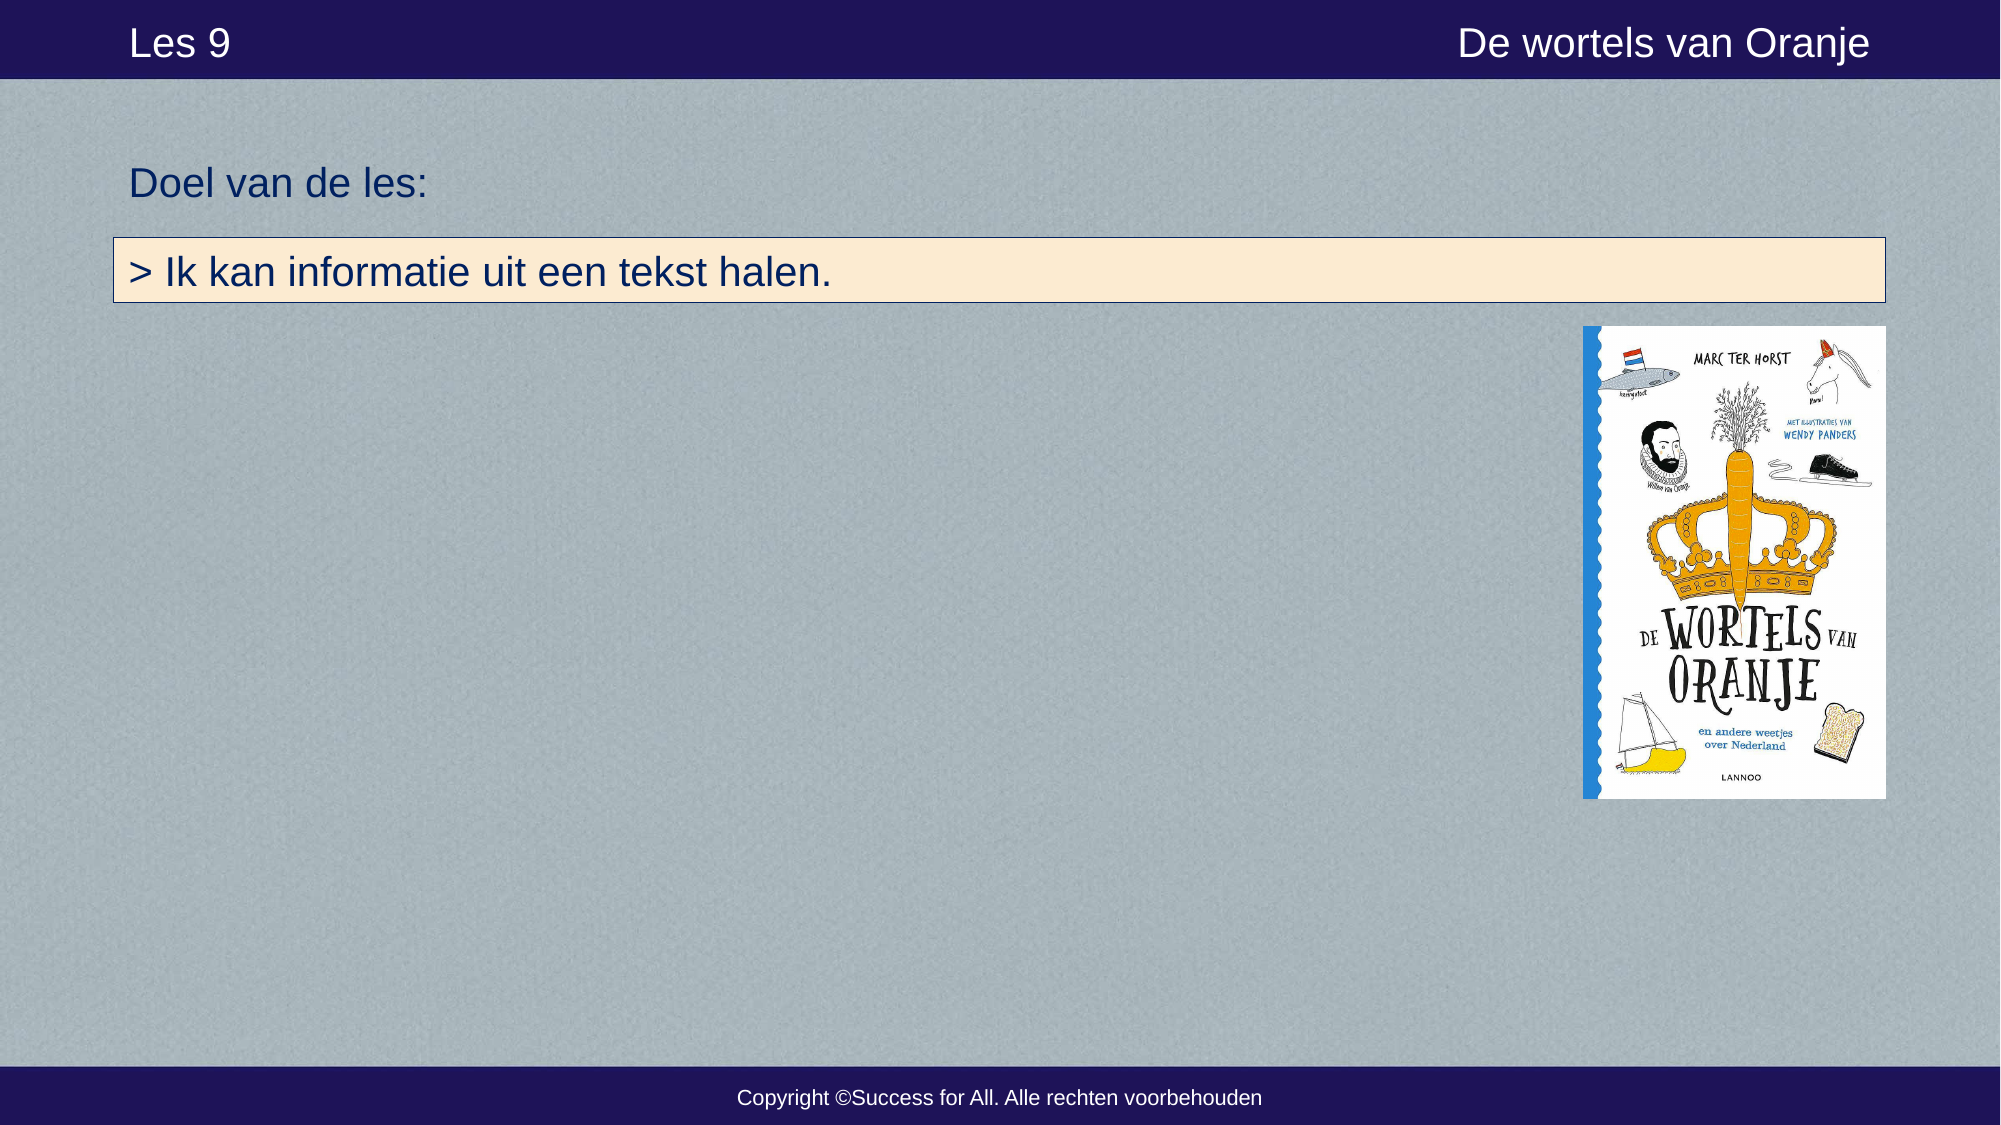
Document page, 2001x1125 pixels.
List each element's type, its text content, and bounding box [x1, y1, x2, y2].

text_box Copyright ©Success for All. Alle rechten voorbehouden [0, 1076, 2000, 1125]
text_box De wortels van Oranje [999, 8, 1886, 73]
text_box Les 9 [114, 8, 354, 73]
picture [0, 0, 2001, 1125]
text_box Doel van de les: [113, 148, 1635, 214]
text_box > Ik kan informatie uit een tekst halen. [113, 237, 1886, 303]
